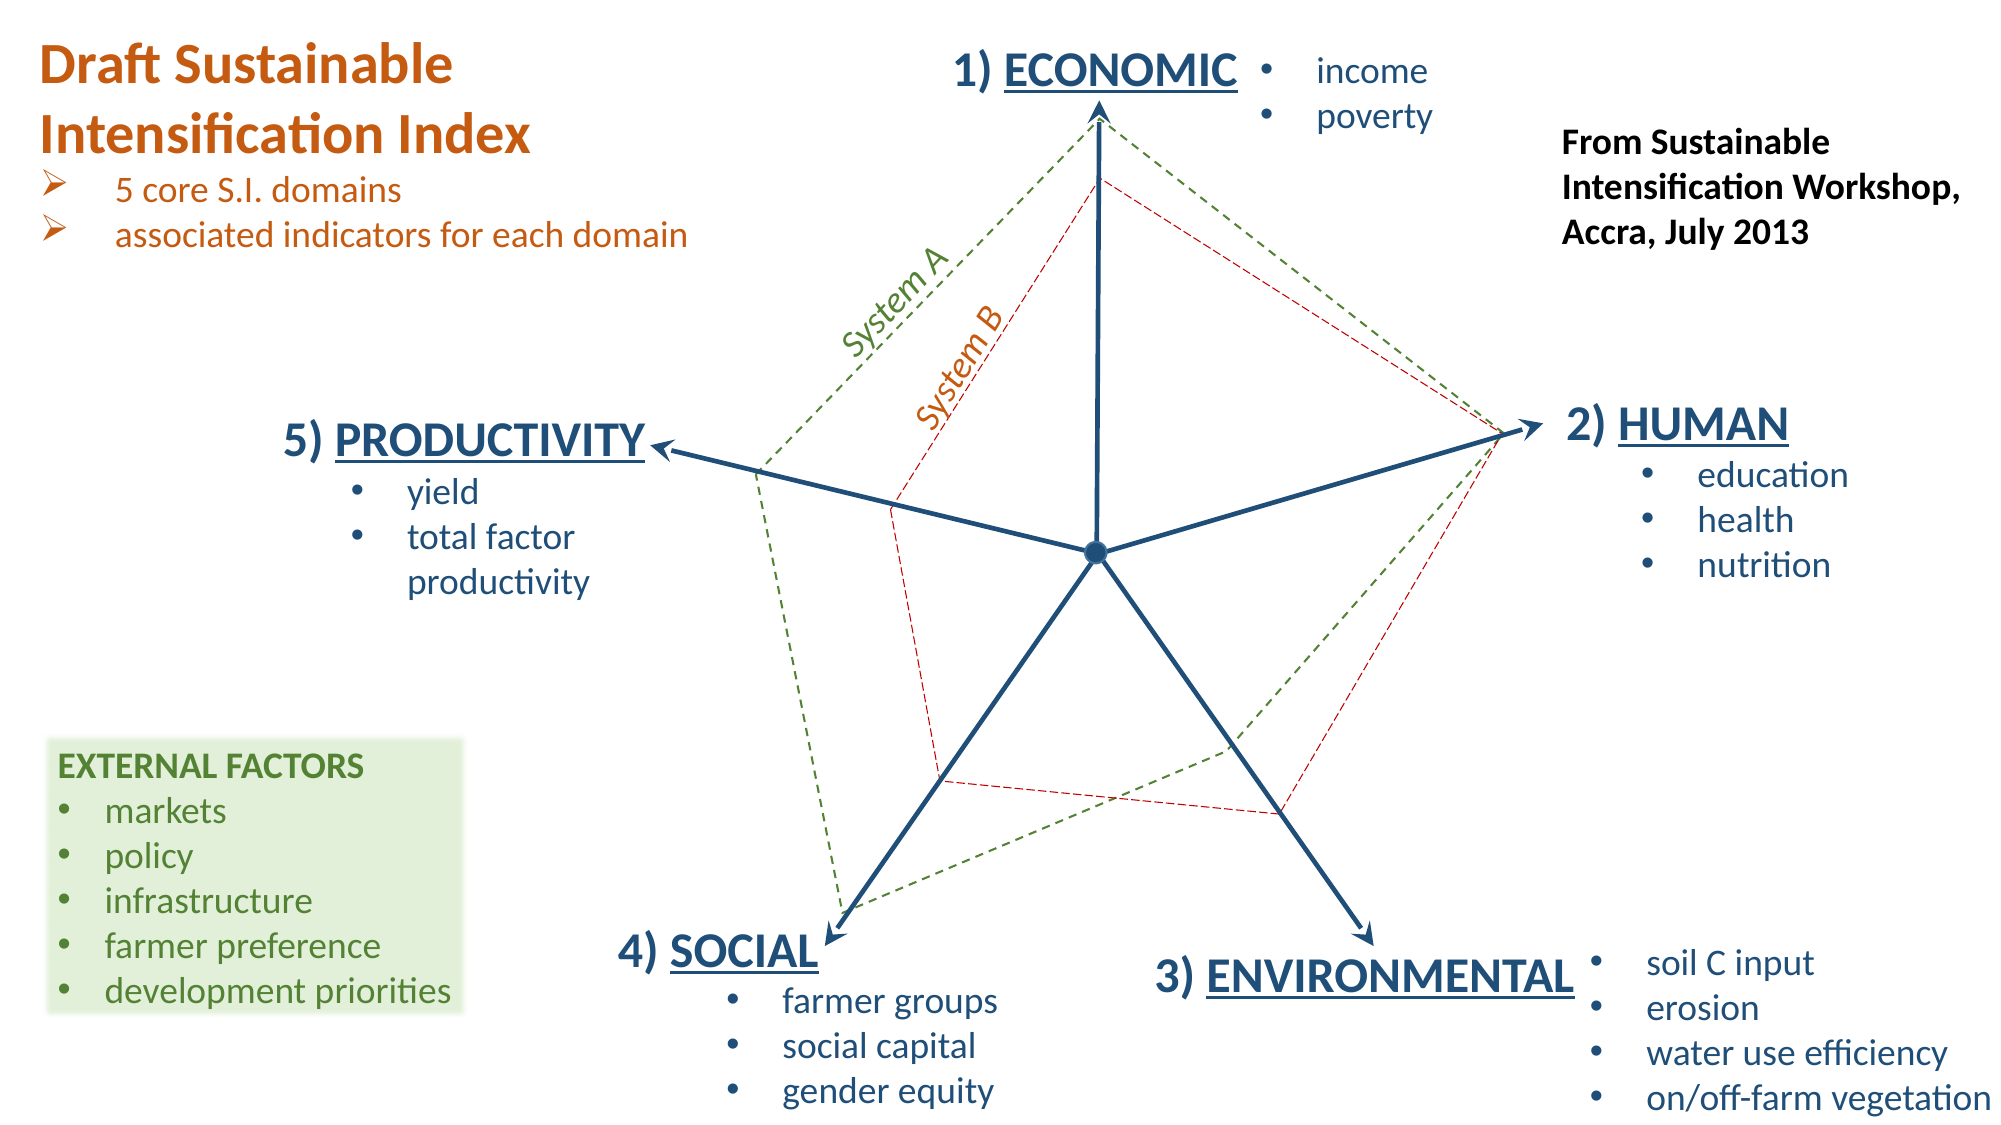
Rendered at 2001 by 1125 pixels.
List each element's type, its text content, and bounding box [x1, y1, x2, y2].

text_box Draft Sustainable Intensification Index 5 core S.I. domains associated indicators for each domain [25, 17, 743, 263]
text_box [260, 29, 2000, 1125]
text_box EXTERNAL FACTORS markets policy infrastructure farmer preference development priorities [51, 742, 260, 1010]
